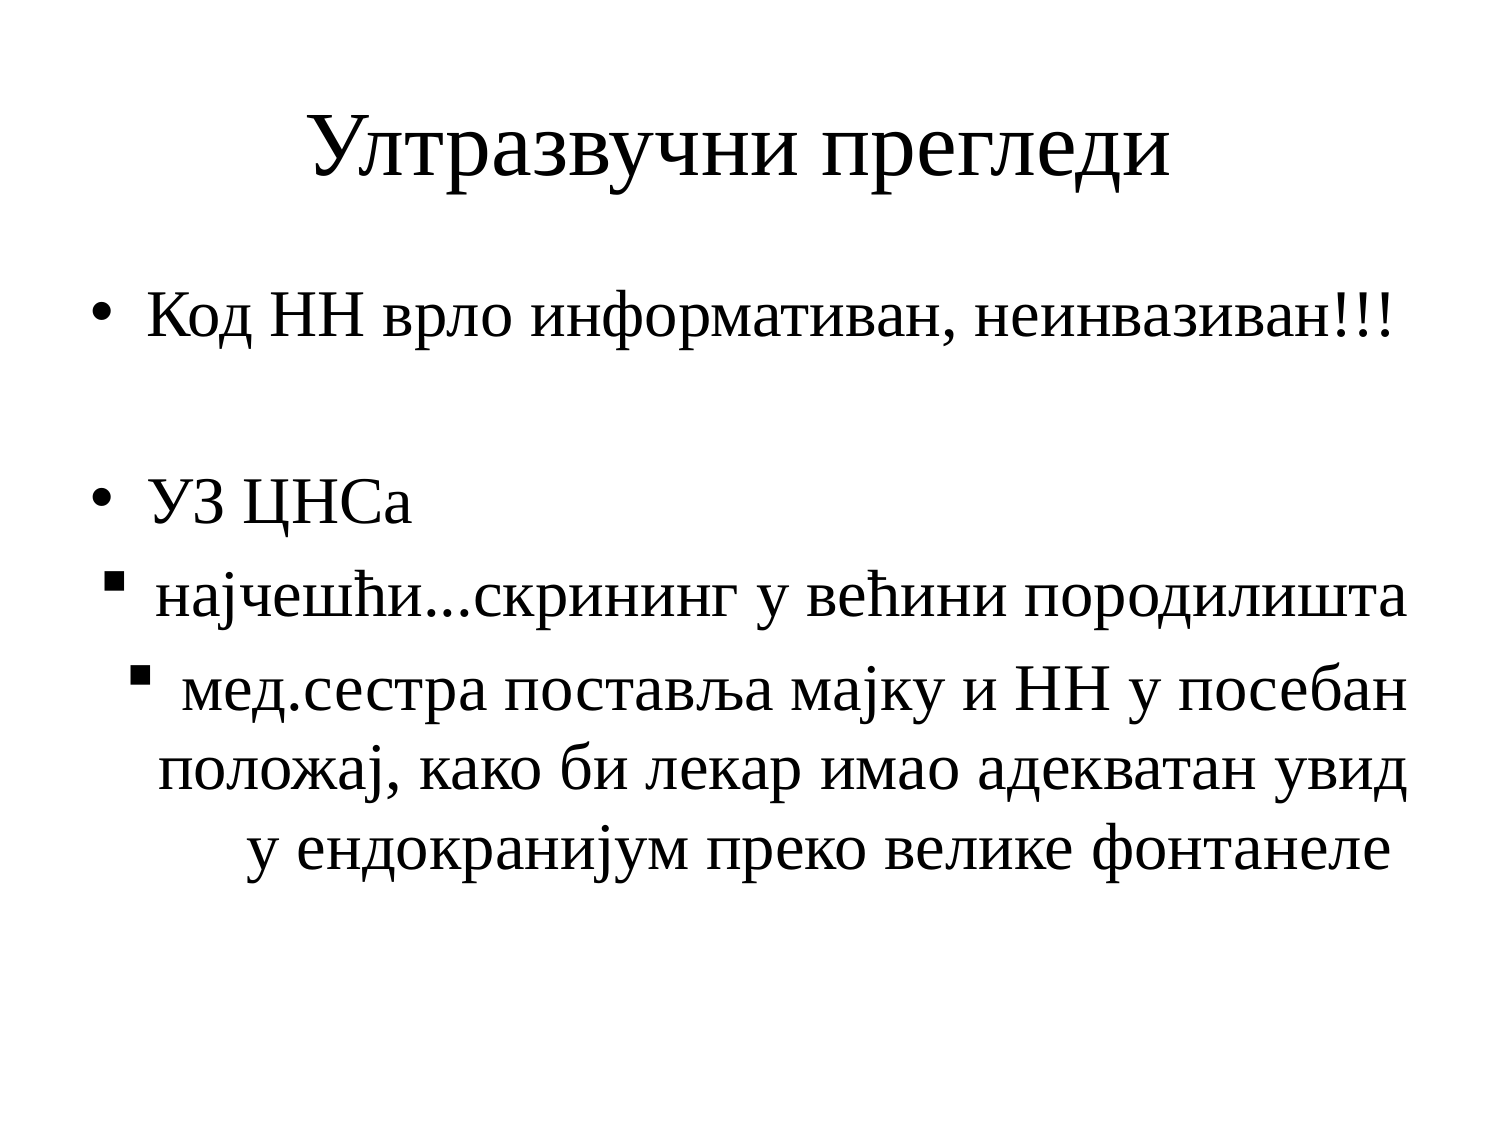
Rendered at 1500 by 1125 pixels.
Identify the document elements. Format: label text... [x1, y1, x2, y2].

title Ултразвучни прегледи [75, 45, 1425, 233]
list Код НН врло информативан, неинвазиван!!! УЗ ЦНСа најчешћи...скрининг у већини породилишта мед.сестра поставља мајку и НН у посебан положај, како би лекар имао адекватан увид у ендокранијум преко велике фонтанеле [75, 262, 1425, 1005]
